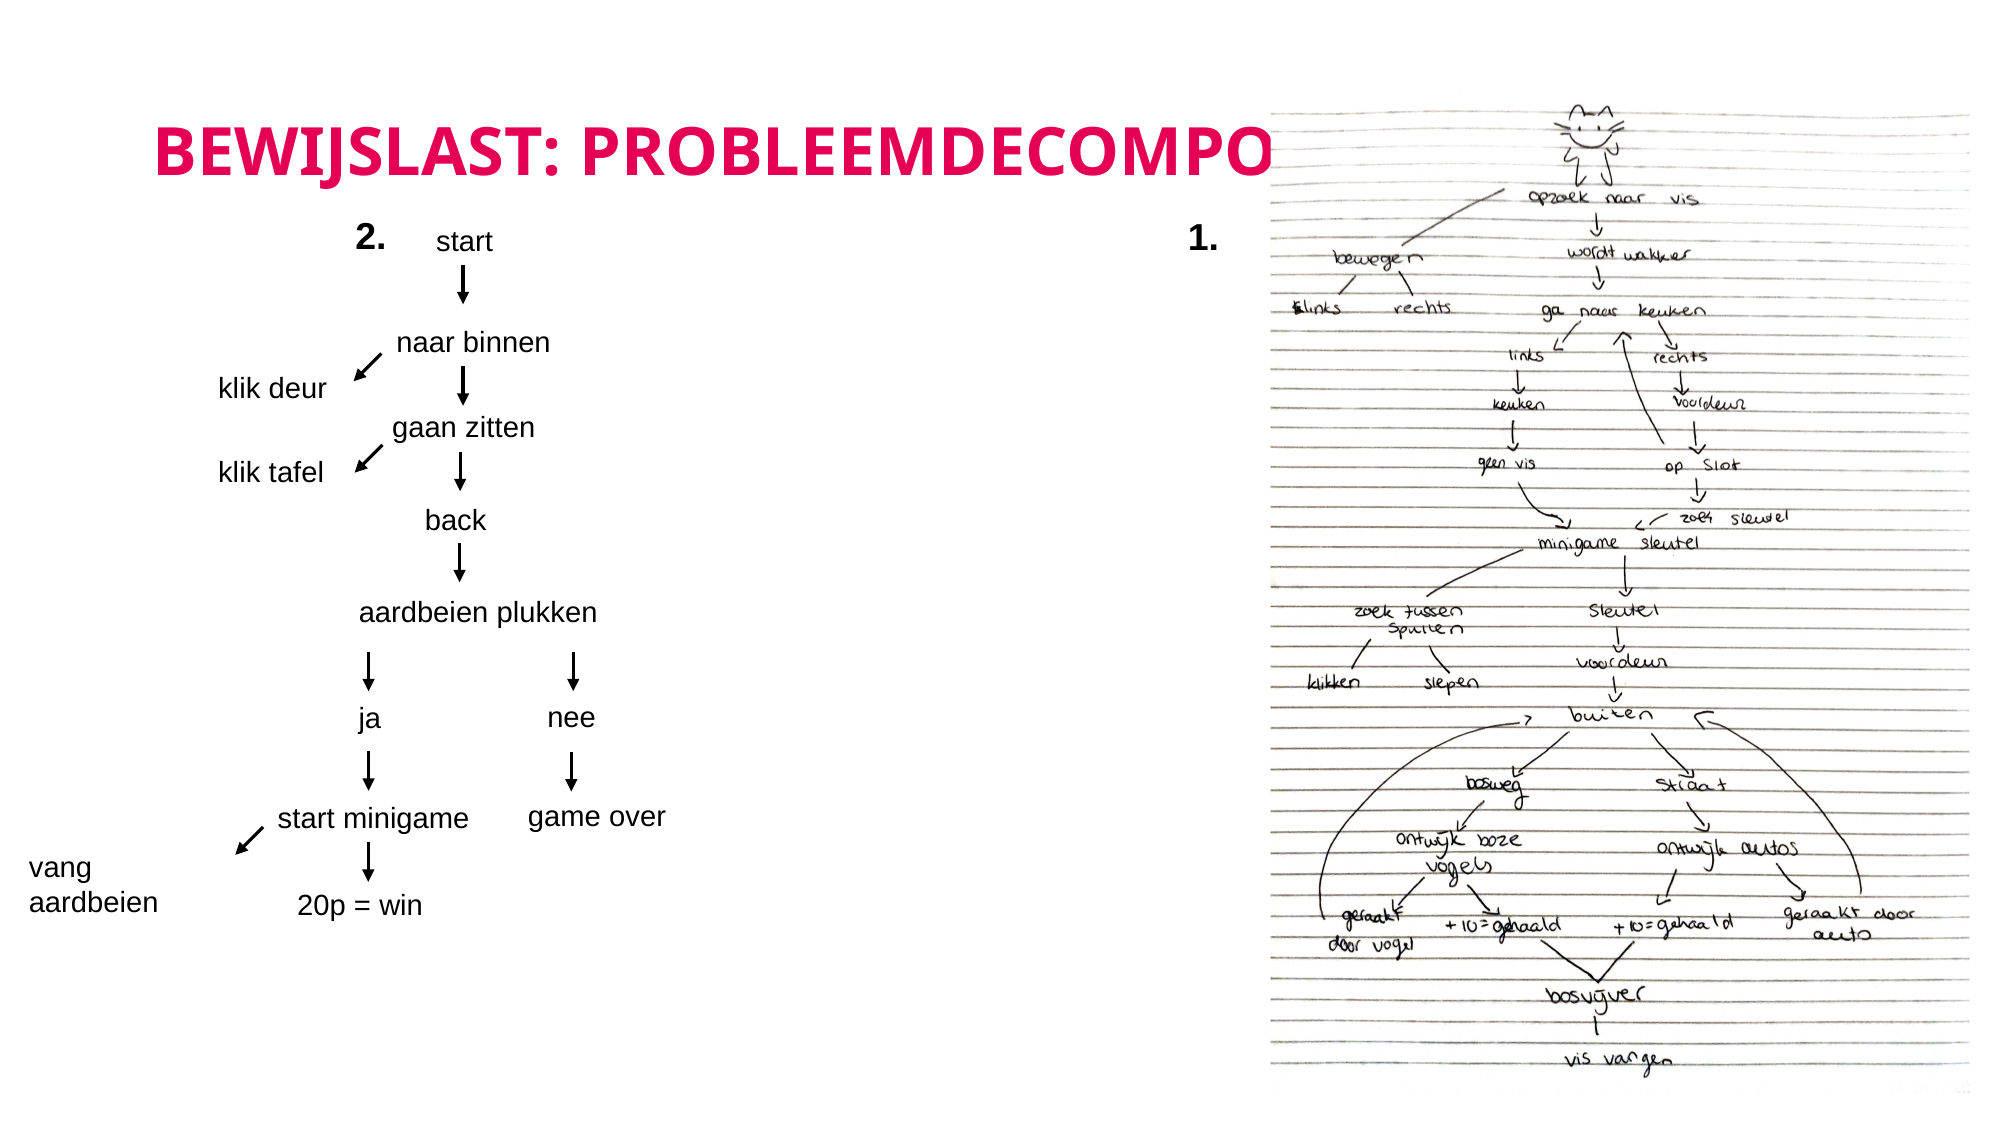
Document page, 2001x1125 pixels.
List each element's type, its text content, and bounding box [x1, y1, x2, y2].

text_box ja [343, 691, 494, 742]
text_box 20p = win [282, 879, 514, 929]
text_box 1. [1173, 205, 1252, 266]
text_box aardbeien plukken [343, 586, 619, 636]
text_box back [409, 493, 560, 544]
text_box game over [513, 790, 730, 841]
text_box gaan zitten [377, 401, 618, 452]
picture [1270, 87, 1970, 1119]
text_box start minigame [263, 791, 494, 842]
title Bewijslast: Probleemdecompositie [137, 59, 1863, 278]
text_box vang aardbeien [13, 840, 245, 926]
text_box klik tafel [203, 446, 354, 496]
text_box nee [532, 691, 683, 741]
text_box naar binnen [381, 315, 589, 366]
text_box 2. [340, 204, 419, 265]
text_box klik deur [203, 362, 354, 412]
text_box start [421, 214, 572, 265]
